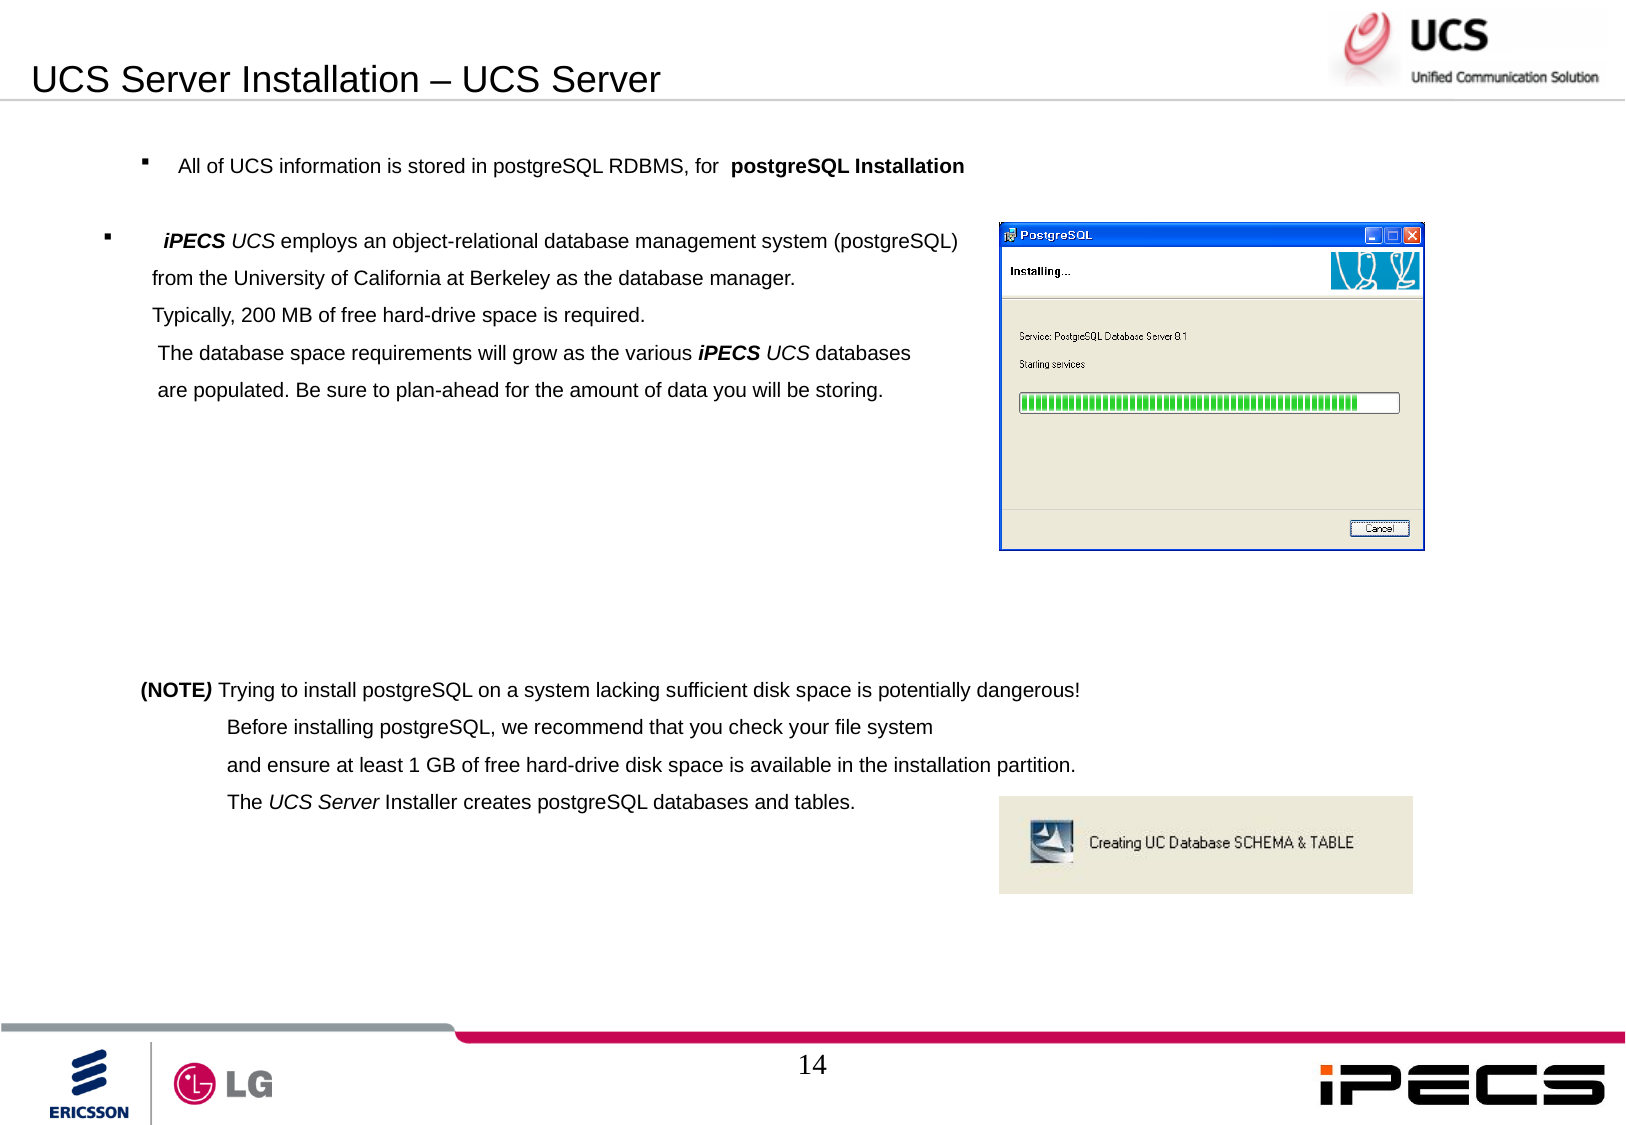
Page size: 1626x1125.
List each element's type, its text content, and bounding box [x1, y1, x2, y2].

picture [999, 221, 1425, 551]
text_box All of UCS information is stored in postgreSQL RDBMS, for postgreSQL Installation iPECS UCS employs an object-relational database management system (postgreSQL) from the University of California at Berkeley as the database manager. Typically, 200 MB of free hard-drive space is required. The database space requirements will grow as the various iPECS UCS databases are populated. Be sure to plan-ahead for the amount of data you will be storing. (NOTE) Trying to install postgreSQL on a system lacking sufficient disk space is potentially dangerous! Before installing postgreSQL, we recommend that you check your file system and ensure at least 1 GB of free hard-drive disk space is available in the installation partition. The UCS Server Installer creates postgreSQL databases and tables. [50, 132, 1586, 859]
slide_number 14 [622, 1037, 1003, 1076]
text_box UCS Server Installation – UCS Server [16, 24, 677, 108]
picture [0, 1022, 1626, 1125]
picture [999, 796, 1413, 894]
picture [1312, 1051, 1611, 1116]
picture [1325, 7, 1618, 88]
